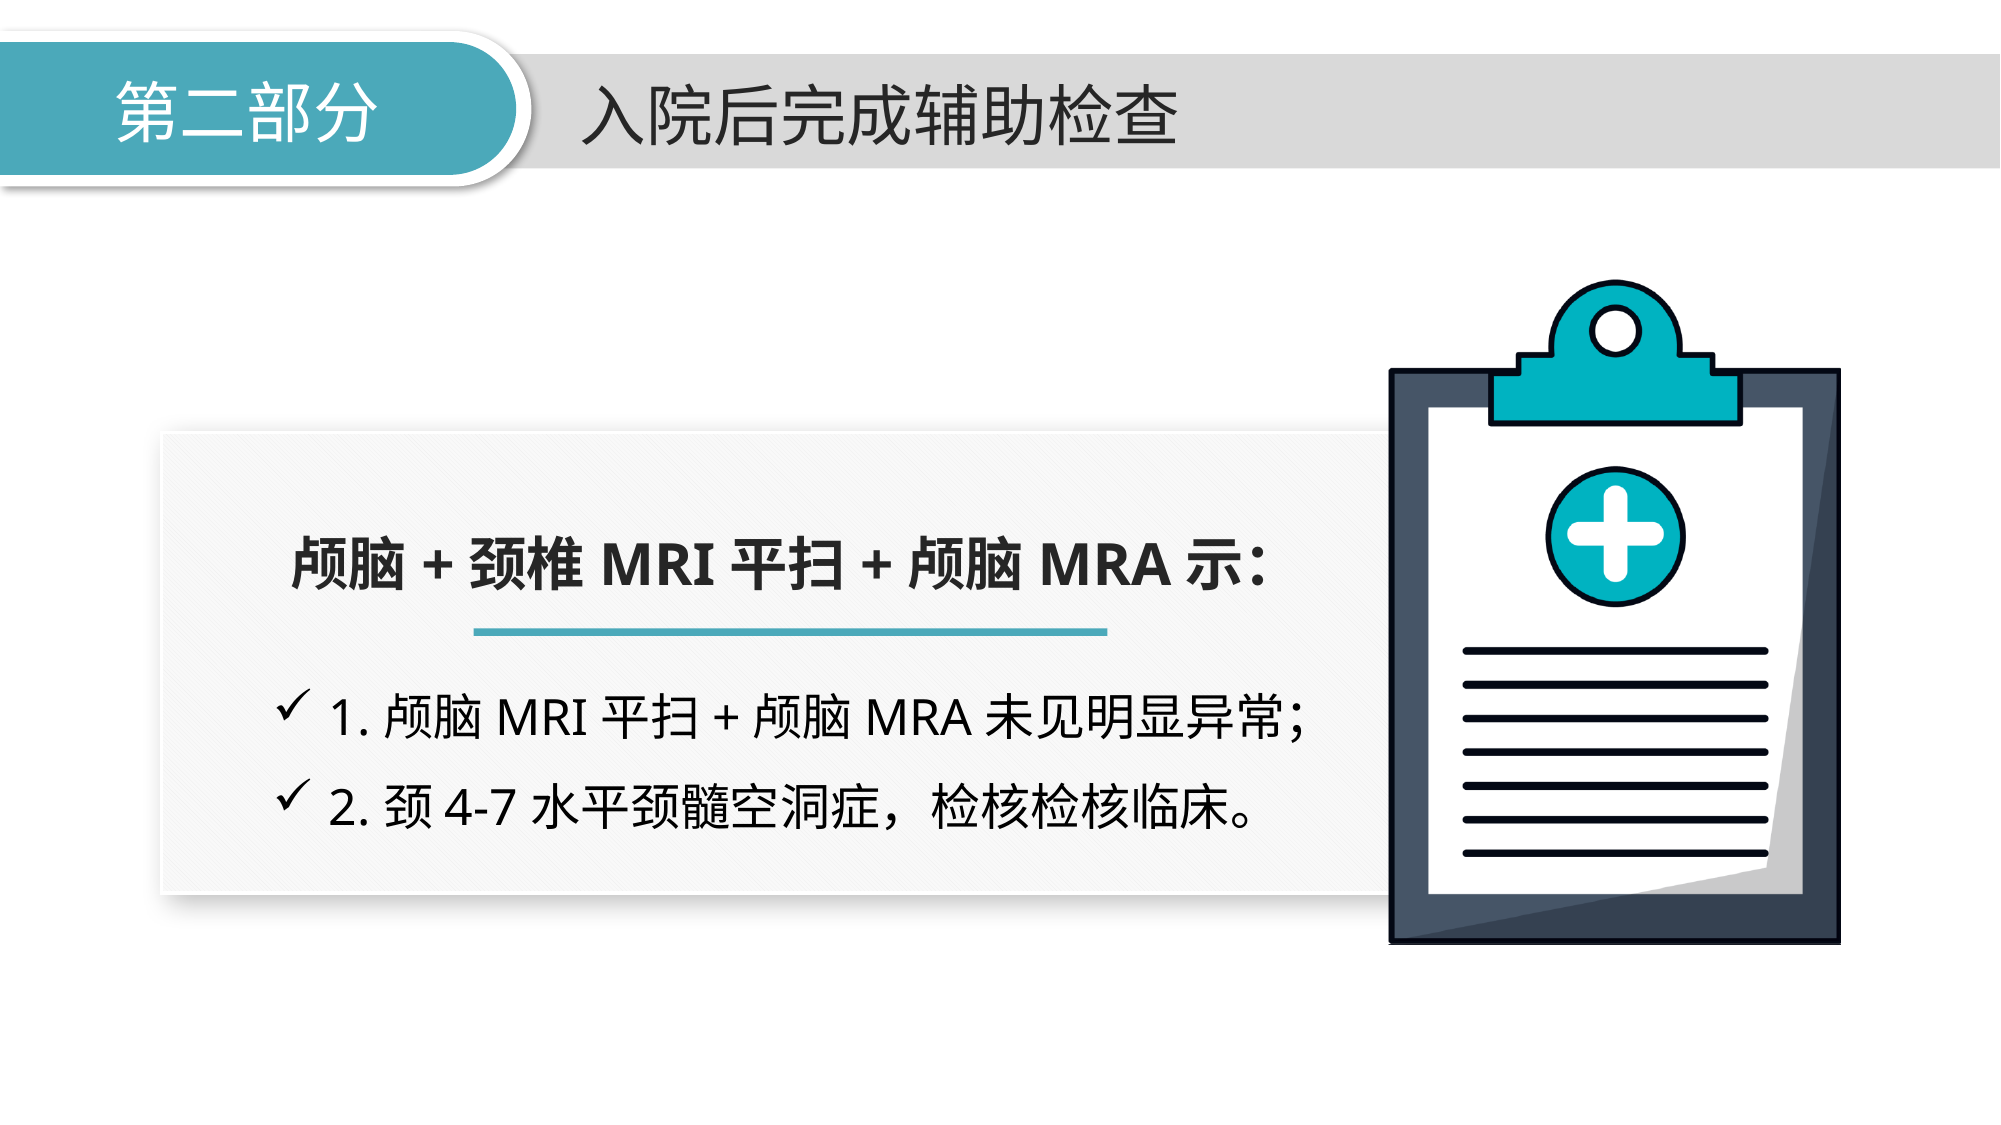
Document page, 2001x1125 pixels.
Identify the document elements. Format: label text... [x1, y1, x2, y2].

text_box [0, 30, 532, 187]
text_box 入院后完成辅助检查 [565, 66, 1296, 161]
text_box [161, 432, 1387, 893]
text_box [532, 53, 2000, 169]
picture [1387, 279, 1841, 945]
